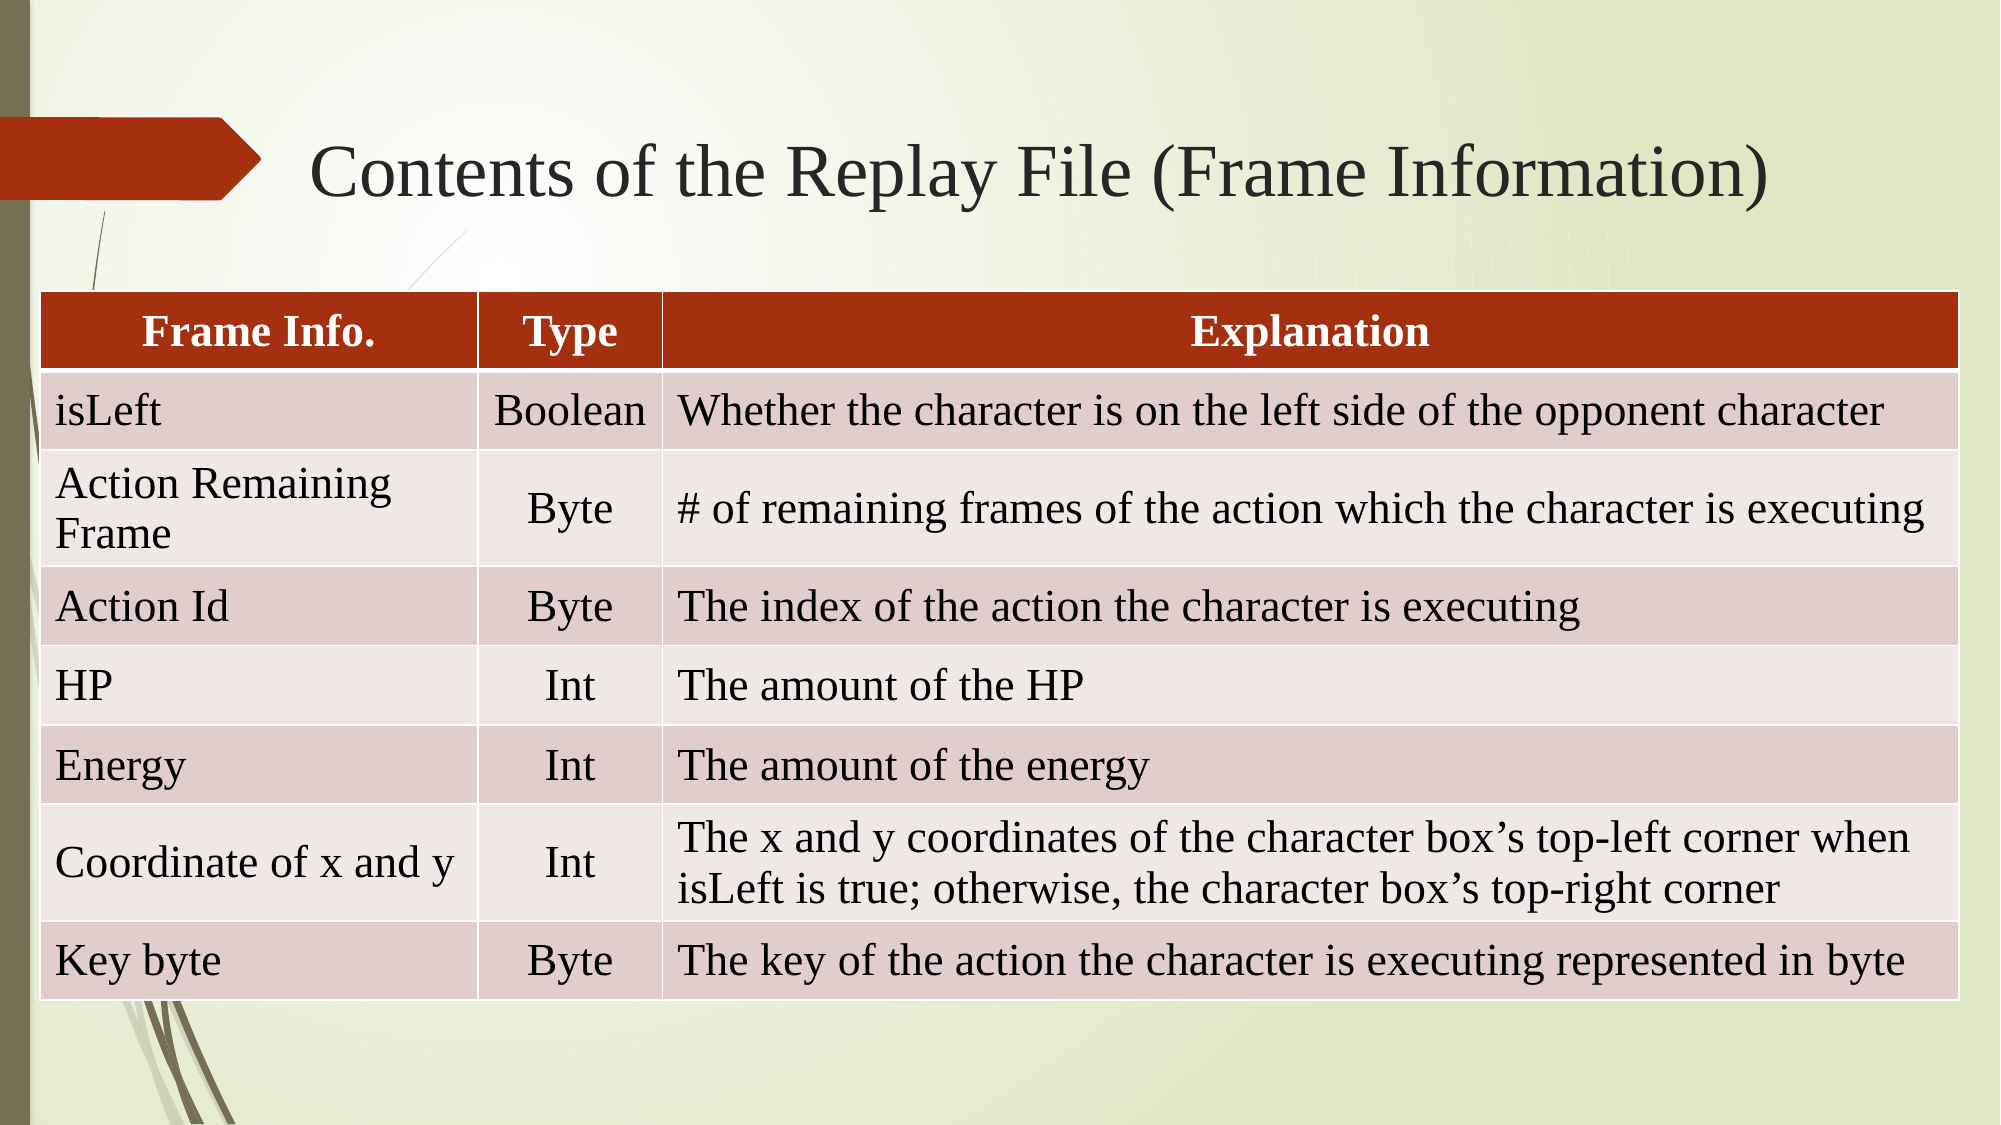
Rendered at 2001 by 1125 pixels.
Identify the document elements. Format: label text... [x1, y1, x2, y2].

table_cell The x and y coordinates of the character box’s top-left corner when isLeft is true; otherwise, the character box’s top-right corner [663, 805, 1958, 920]
table_cell Int [479, 805, 662, 920]
table_cell The amount of the HP [663, 646, 1958, 724]
table_cell Coordinate of x and y [41, 805, 477, 920]
table_cell HP [41, 646, 477, 724]
table_cell The amount of the energy [663, 726, 1958, 803]
table_cell Boolean [479, 373, 662, 449]
table_cell Whether the character is on the left side of the opponent character [663, 373, 1958, 449]
table_cell # of remaining frames of the action which the character is executing [663, 451, 1958, 565]
title Contents of the Replay File (Frame Information) [40, 113, 2000, 324]
table_cell Key byte [41, 922, 477, 999]
table_cell Byte [479, 922, 662, 999]
table_cell isLeft [41, 373, 477, 449]
table_cell The index of the action the character is executing [663, 567, 1958, 645]
table_cell Byte [479, 567, 662, 645]
table_cell Int [479, 726, 662, 803]
table_header Type [479, 292, 662, 368]
table_header Explanation [663, 292, 1958, 368]
table_cell Int [479, 646, 662, 724]
table_cell The key of the action the character is executing represented in byte [663, 922, 1958, 999]
table_cell Action Id [41, 567, 477, 645]
table_cell Byte [479, 451, 662, 565]
table_cell Action Remaining Frame [41, 451, 477, 565]
list [196, 218, 1969, 1090]
table_cell Energy [41, 726, 477, 803]
table_header Frame Info. [41, 292, 477, 368]
